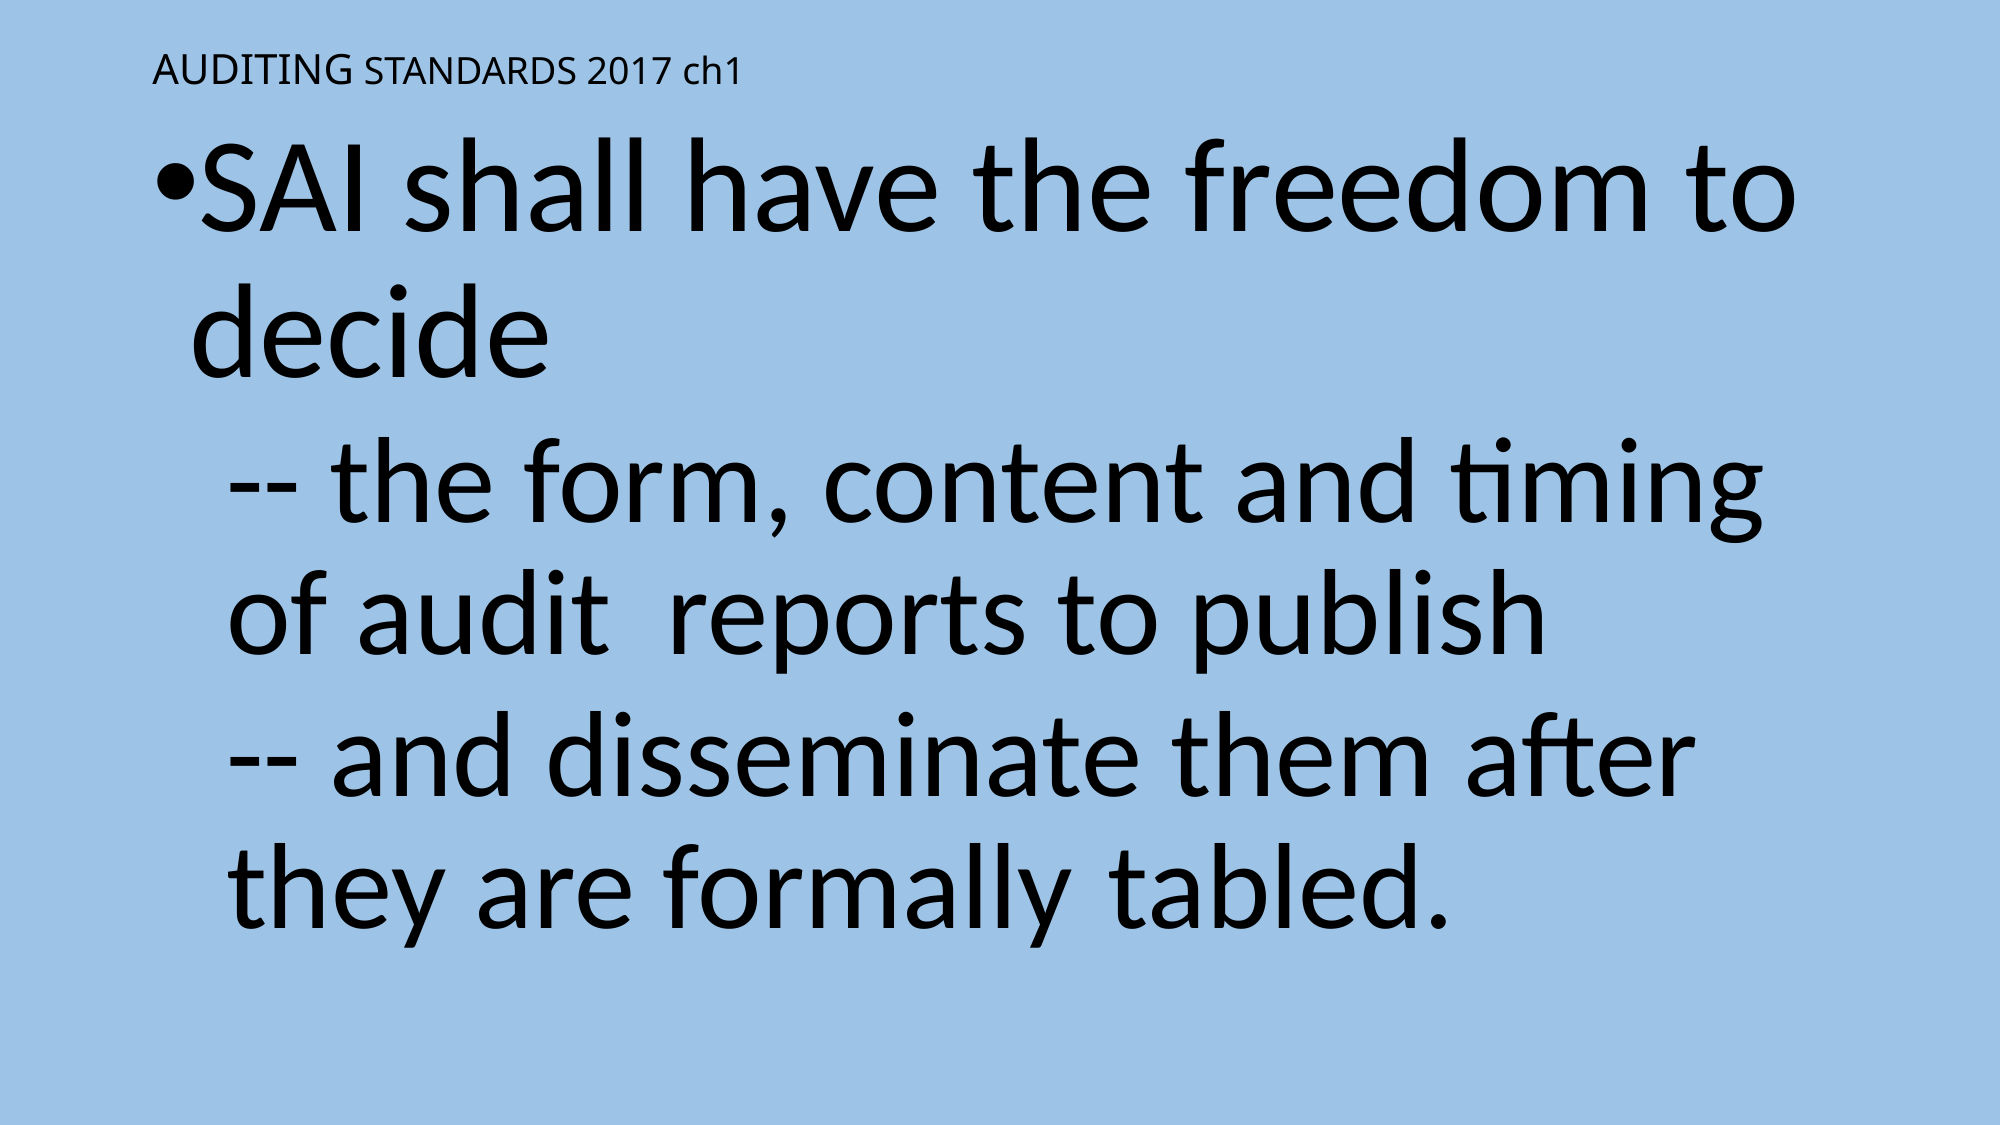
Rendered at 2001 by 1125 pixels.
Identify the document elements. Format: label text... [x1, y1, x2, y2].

list SAI shall have the freedom to decide -- the form, content and timing of audit reports to publish -- and disseminate them after they are formally tabled. [137, 107, 1863, 1054]
title AUDITING STANDARDS 2017 ch1 [137, 0, 1863, 107]
